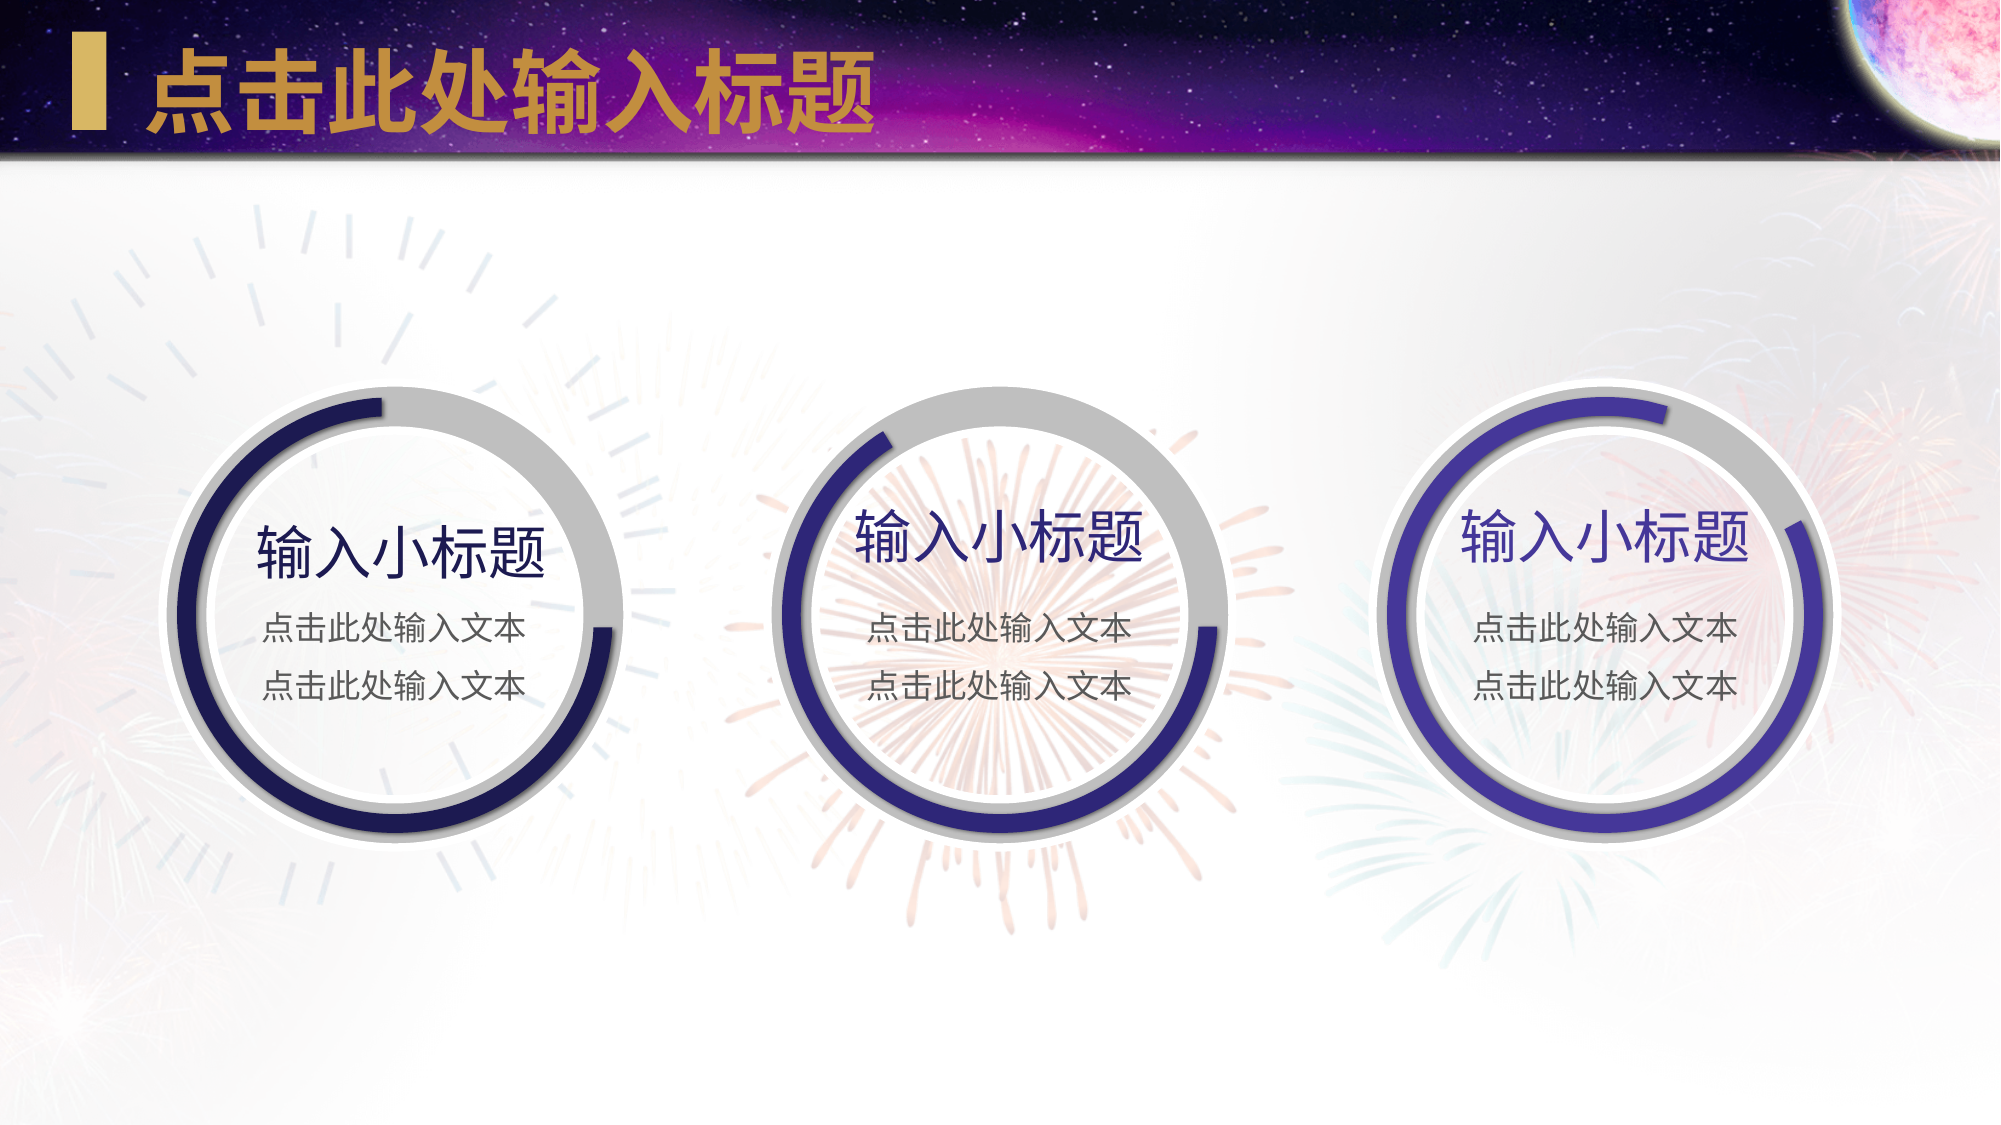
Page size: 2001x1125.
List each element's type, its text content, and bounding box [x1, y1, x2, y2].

picture [0, 0, 2000, 145]
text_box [0, 145, 2000, 1125]
text_box [71, 31, 107, 131]
text_box 点击此处输入标题 [143, 35, 878, 145]
